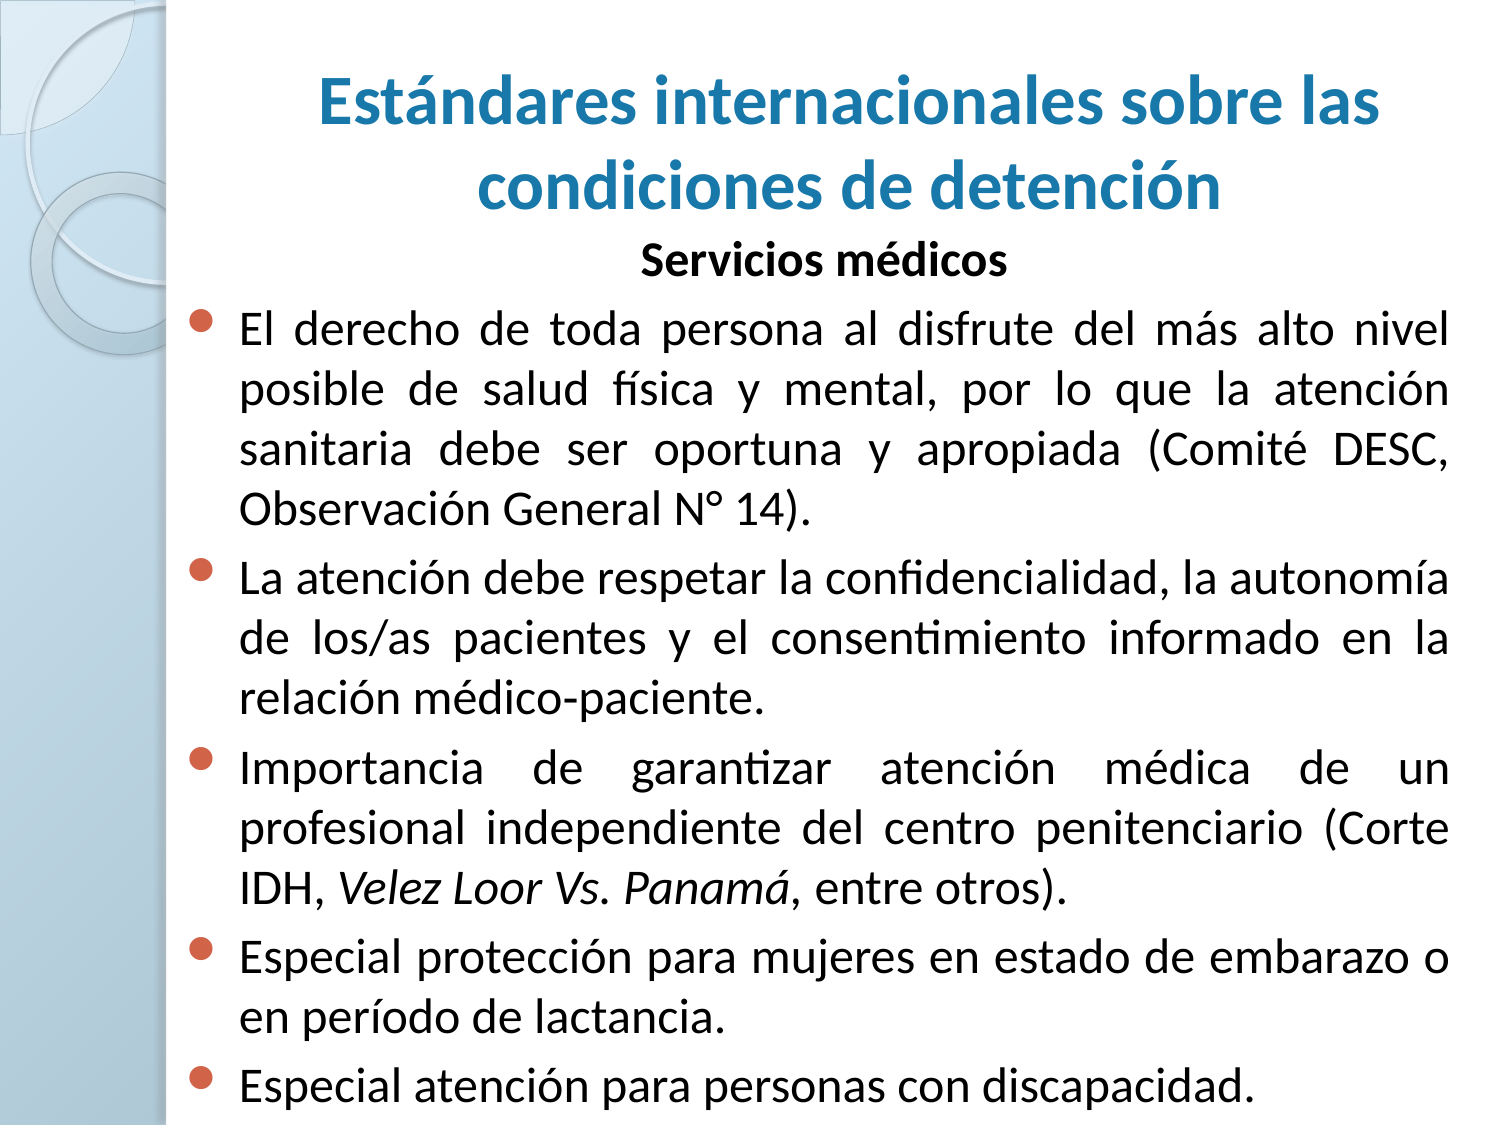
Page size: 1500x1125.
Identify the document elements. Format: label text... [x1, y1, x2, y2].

list Servicios médicos El derecho de toda persona al disfrute del más alto nivel posible de salud física y mental, por lo que la atención sanitaria debe ser oportuna y apropiada (Comité DESC, Observación General N° 14). La atención debe respetar la confidencialidad, la autonomía de los/as pacientes y el consentimiento informado en la relación médico‐paciente. Importancia de garantizar atención médica de un profesional independiente del centro penitenciario (Corte IDH, Velez Loor Vs. Panamá, entre otros). Especial protección para mujeres en estado de embarazo o en período de lactancia. Especial atención para personas con discapacidad. [171, 113, 1466, 1125]
title Estándares internacionales sobre las condiciones de detención [235, 45, 1466, 113]
